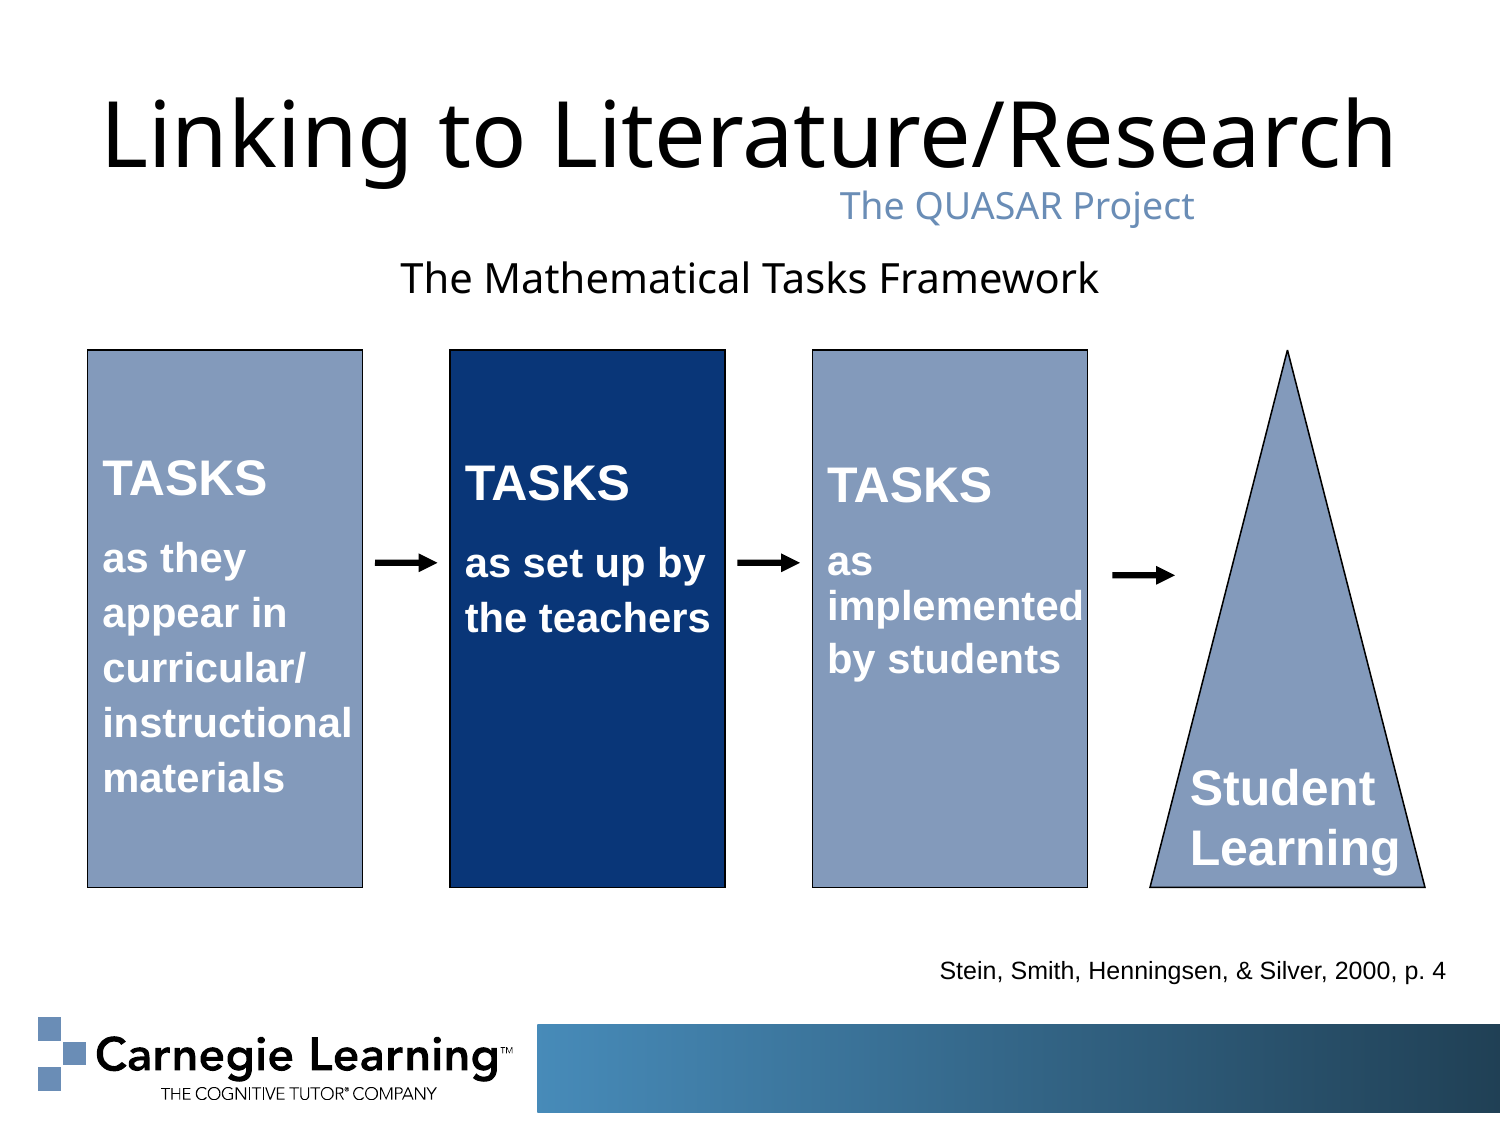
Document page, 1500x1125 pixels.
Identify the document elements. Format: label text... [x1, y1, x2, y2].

text_box [450, 649, 725, 888]
text_box TASKS as implemented by students [812, 445, 1125, 688]
text_box TASKS as set up by the teachers [449, 442, 738, 649]
text_box TASKS as they appear in curricular/ instructional materials [87, 437, 388, 809]
text_box [737, 556, 800, 569]
text_box Student Learning [1174, 662, 1463, 883]
text_box [812, 688, 1088, 888]
text_box [1149, 793, 1426, 888]
text_box [1112, 569, 1175, 582]
text_box Stein, Smith, Henningsen, & Silver, 2000, p. 4 [562, 950, 1463, 992]
text_box [87, 809, 363, 888]
text_box [812, 349, 1088, 445]
text_box [87, 350, 363, 437]
text_box [1207, 349, 1368, 662]
text_box [374, 556, 438, 569]
text_box Linking to Literature/Research [74, 37, 1425, 225]
text_box The QUASAR Project [547, 174, 1488, 235]
text_box [450, 349, 725, 442]
list The Mathematical Tasks Framework [87, 249, 1413, 338]
